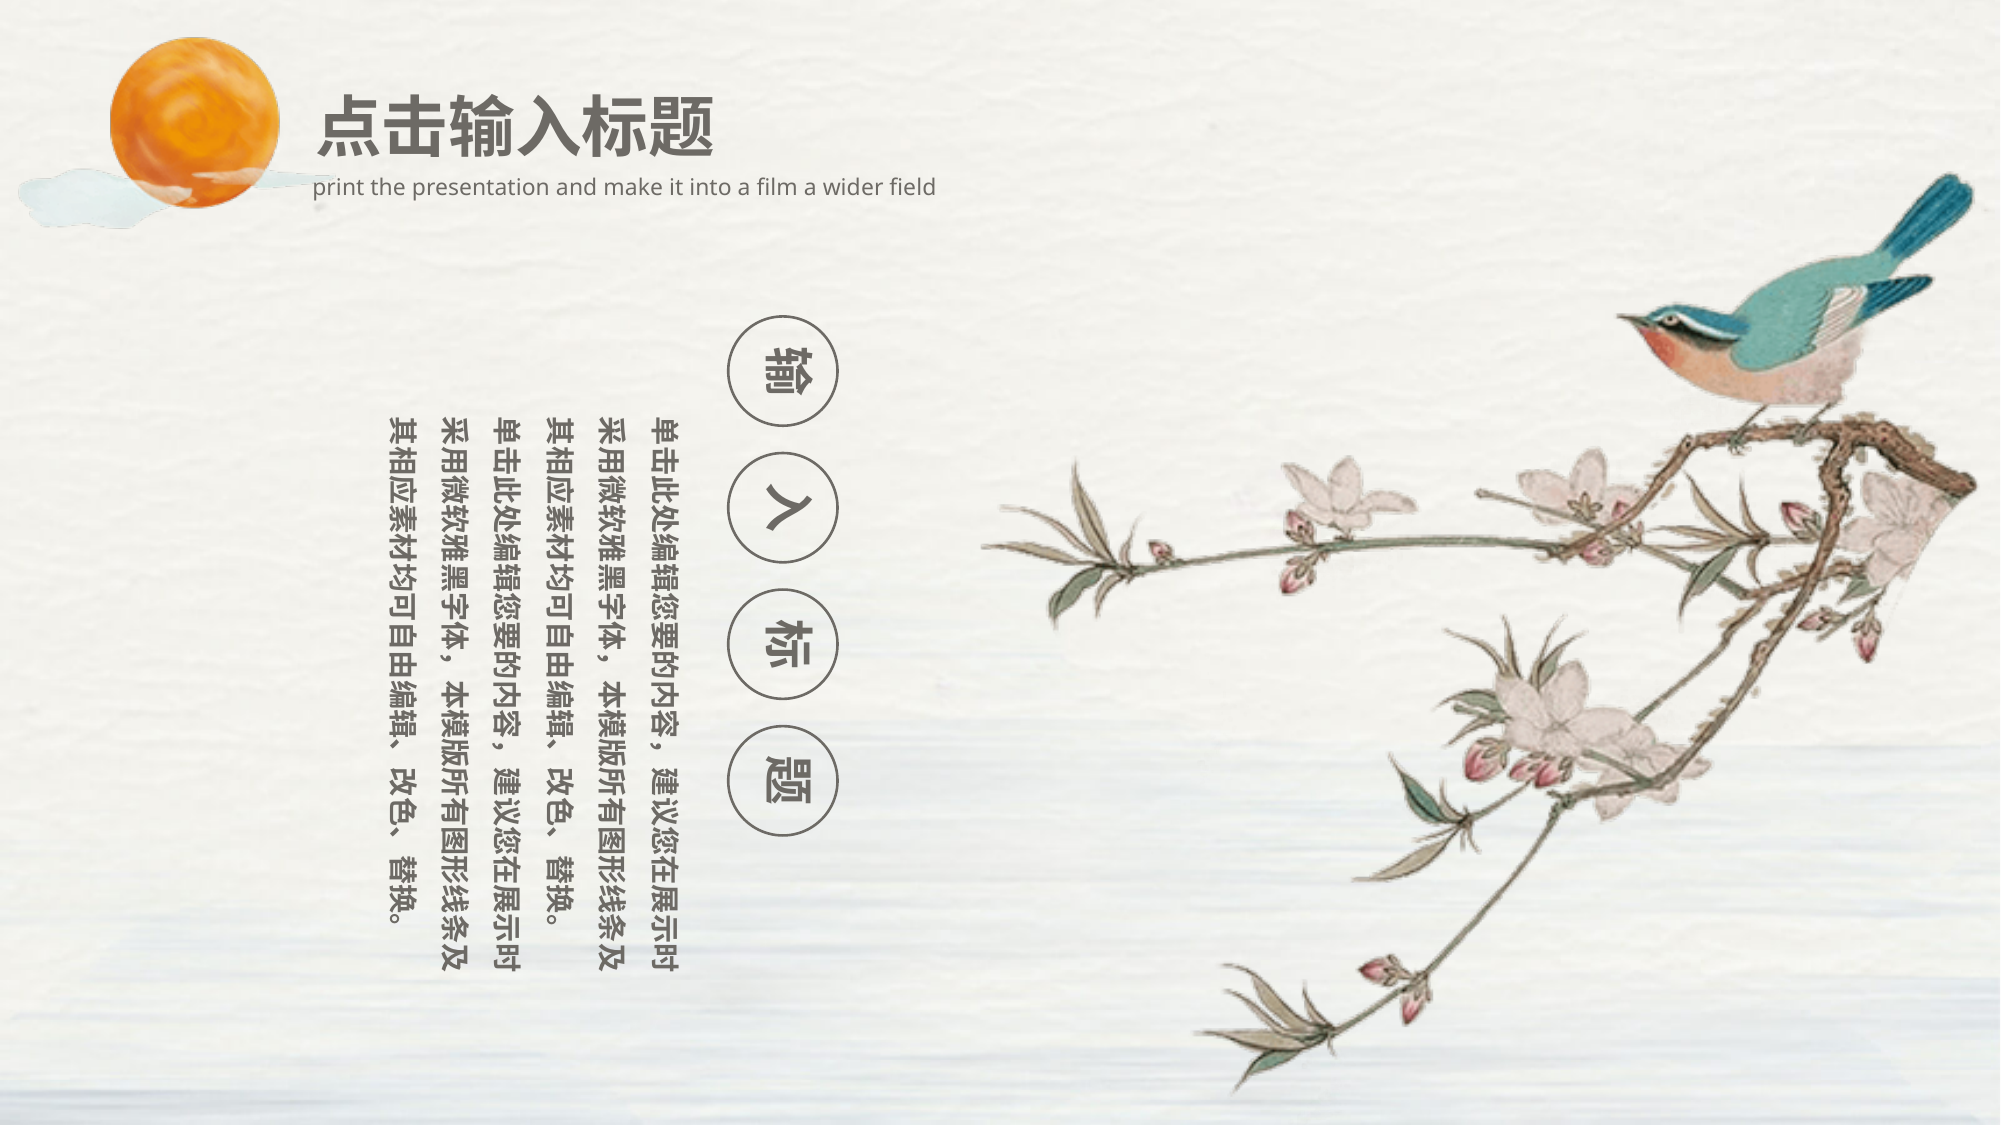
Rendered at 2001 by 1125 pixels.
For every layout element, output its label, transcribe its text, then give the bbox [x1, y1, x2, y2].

text_box 点击输入标题 [384, 76, 731, 165]
text_box print the presentation and make it into a film a wider field [384, 165, 974, 208]
picture [0, 0, 2001, 1125]
text_box 单击此处编辑您要的内容，建议您在展示时采用微软雅黑字体，本模版所有图形线条及其相应素材均可自由编辑、改色、替换。 单击此处编辑您要的内容，建议您在展示时采用微软雅黑字体，本模版所有图形线条及其相应素材均可自由编辑、改色、替换。 [306, 402, 709, 1012]
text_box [728, 316, 838, 836]
